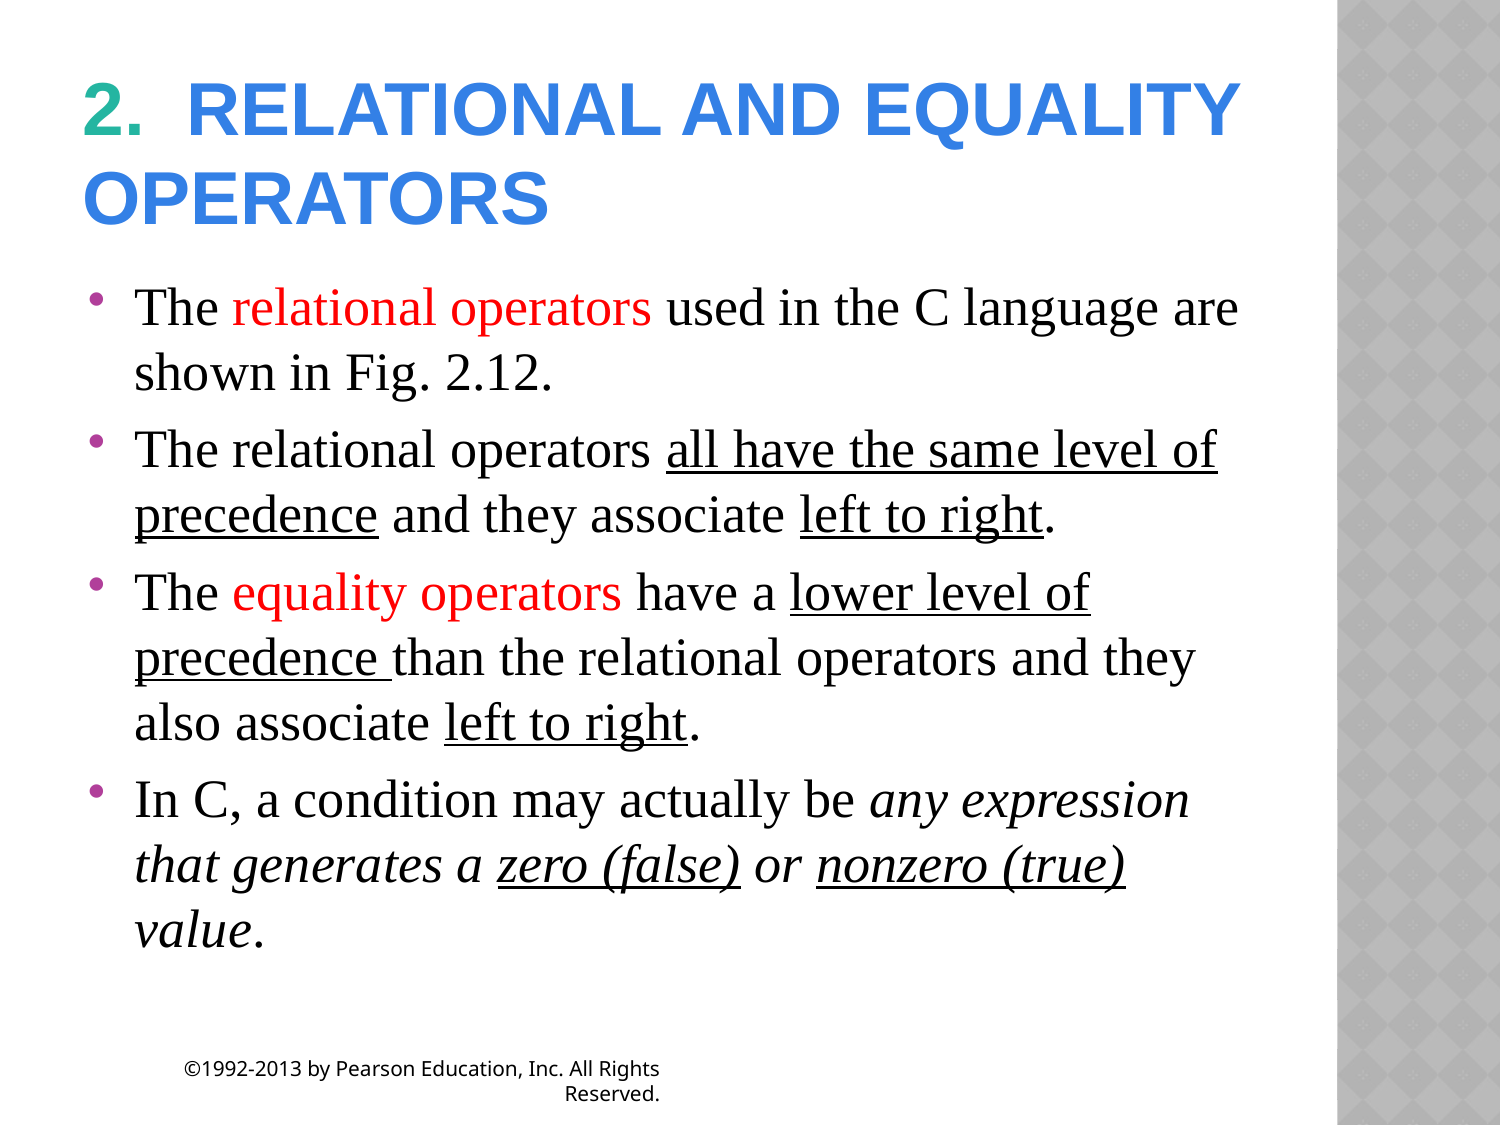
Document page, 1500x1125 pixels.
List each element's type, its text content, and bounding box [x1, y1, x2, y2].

footer ©1992-2013 by Pearson Education, Inc. All Rights Reserved. [75, 1075, 675, 1114]
title 2. Relational and equality operators [75, 52, 1263, 240]
list The relational operators used in the C language are shown in Fig. 2.12. The relational operators all have the same level of precedence and they associate left to right. The equality operators have a lower level of precedence than the relational operators and they also associate left to right. In C, a condition may actually be any expression that generates a zero (false) or nonzero (true) value. [75, 264, 1263, 1059]
